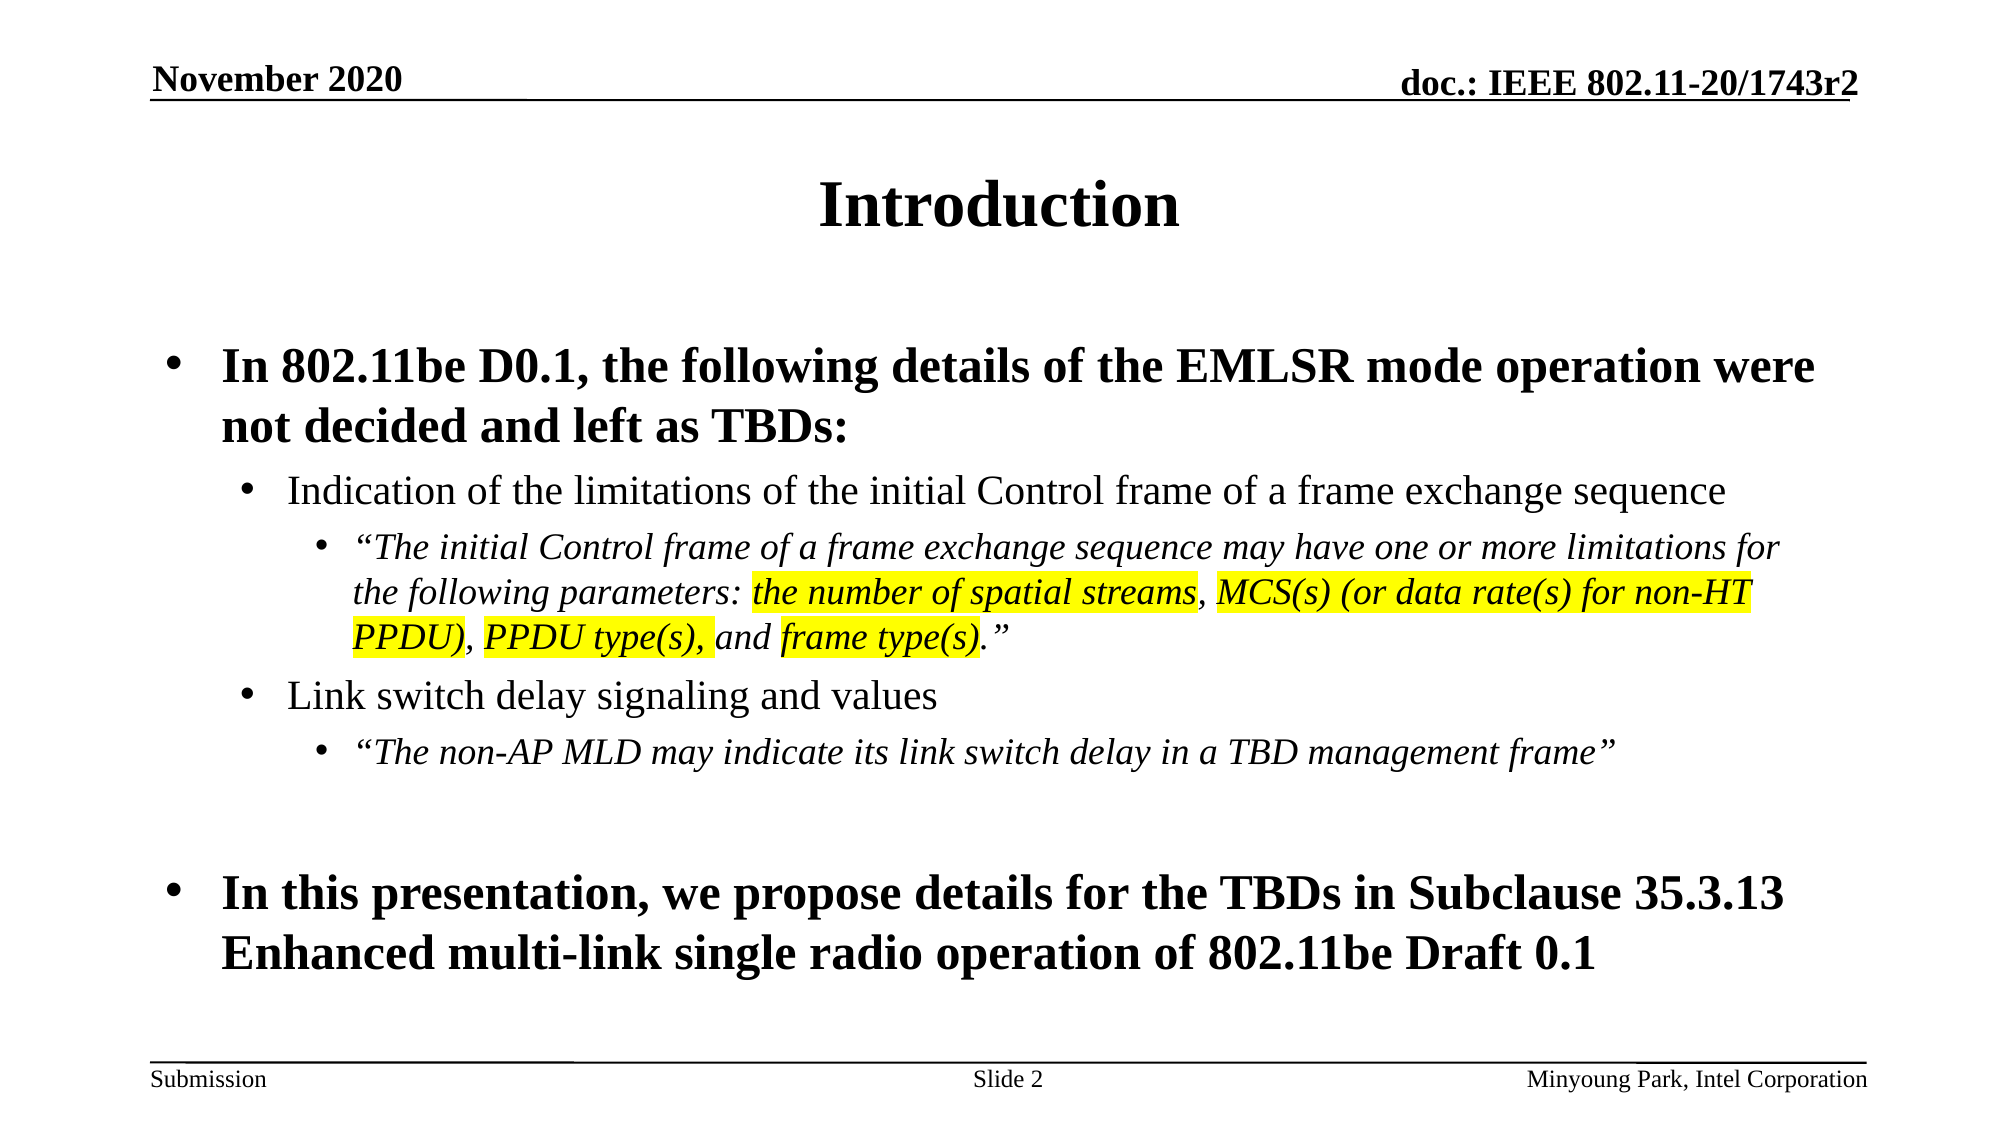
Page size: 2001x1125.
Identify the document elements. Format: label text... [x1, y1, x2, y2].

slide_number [152, 54, 563, 100]
list In 802.11be D0.1, the following details of the EMLSR mode operation were not decided and left as TBDs: Indication of the limitations of the initial Control frame of a frame exchange sequence “The initial Control frame of a frame exchange sequence may have one or more limitations for the following parameters: the number of spatial streams, MCS(s) (or data rate(s) for non-HT PPDU), PPDU type(s), and frame type(s).” Link switch delay signaling and values “The non-AP MLD may indicate its link switch delay in a TBD management frame” In this presentation, we propose details for the TBDs in Subclause 35.3.13 Enhanced multi-link single radio operation of 802.11be Draft 0.1 [149, 324, 1850, 1000]
footer Minyoung Park, Intel Corporation [1171, 1061, 1869, 1093]
title Introduction [149, 112, 1850, 288]
slide_number Slide 2 [950, 1061, 1067, 1123]
